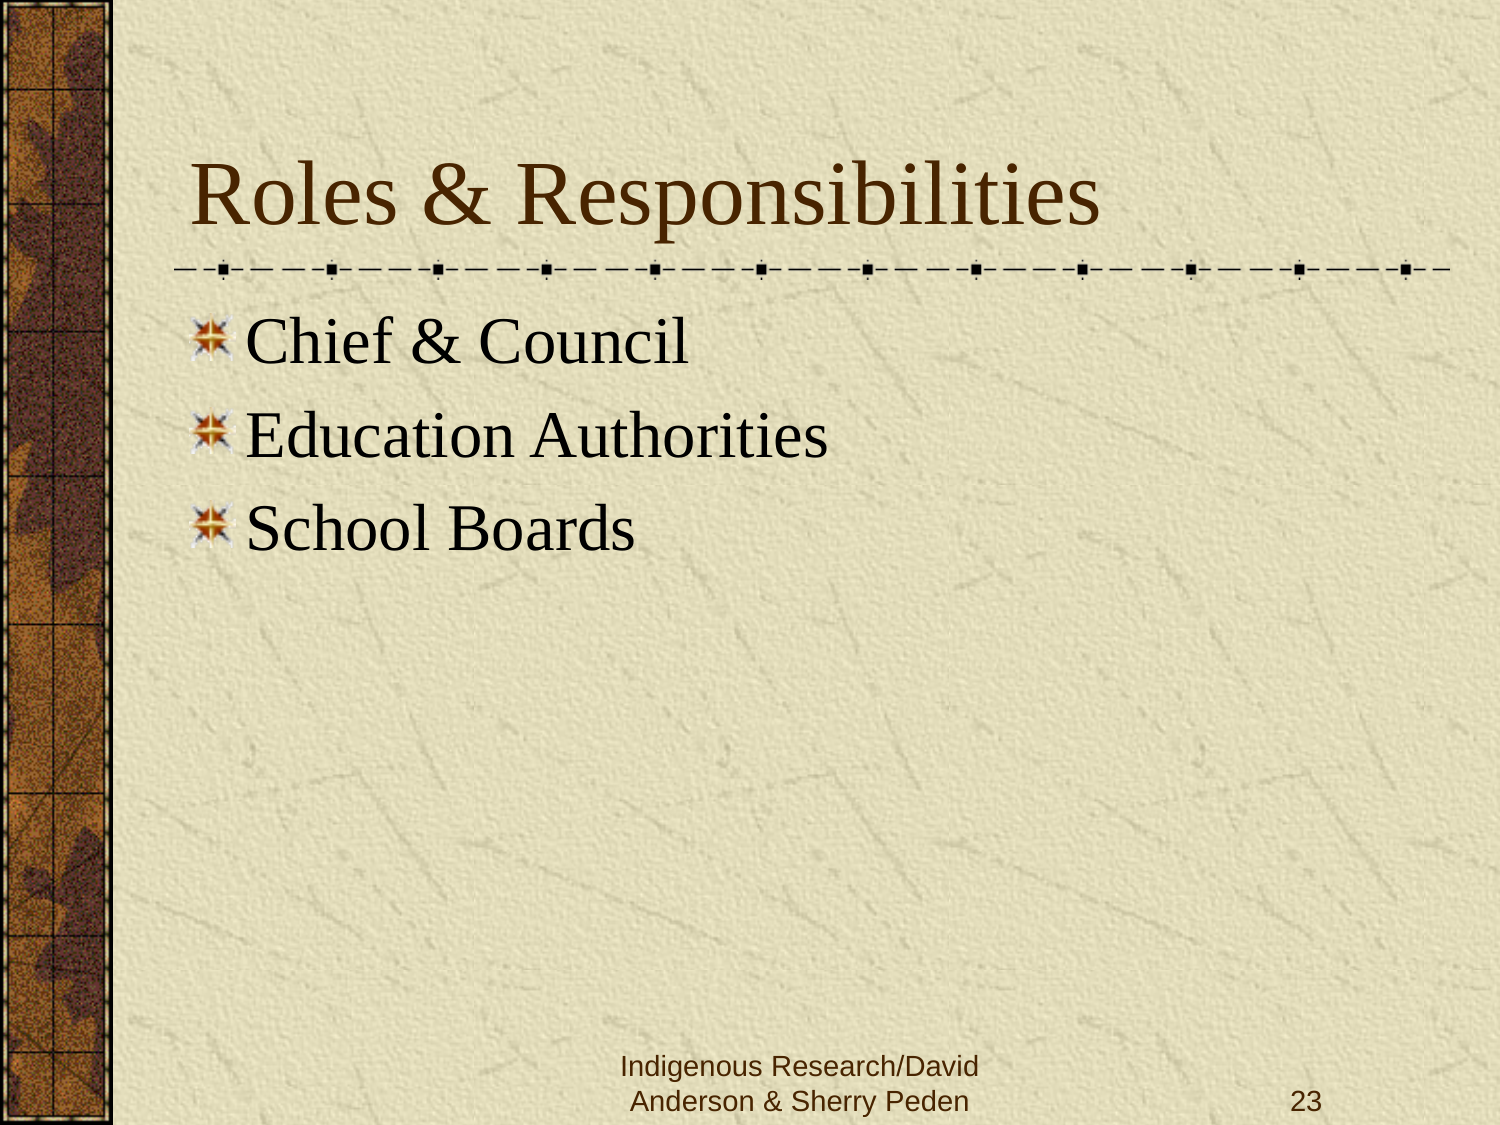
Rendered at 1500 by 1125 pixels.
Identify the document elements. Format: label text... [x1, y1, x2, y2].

slide_number 23 [1149, 1049, 1463, 1125]
picture [0, 0, 1500, 1125]
footer Indigenous Research/David Anderson & Sherry Peden [562, 1049, 1038, 1125]
list Chief & Council Education Authorities School Boards [173, 289, 1449, 965]
title Roles & Responsibilities [174, 62, 1451, 251]
